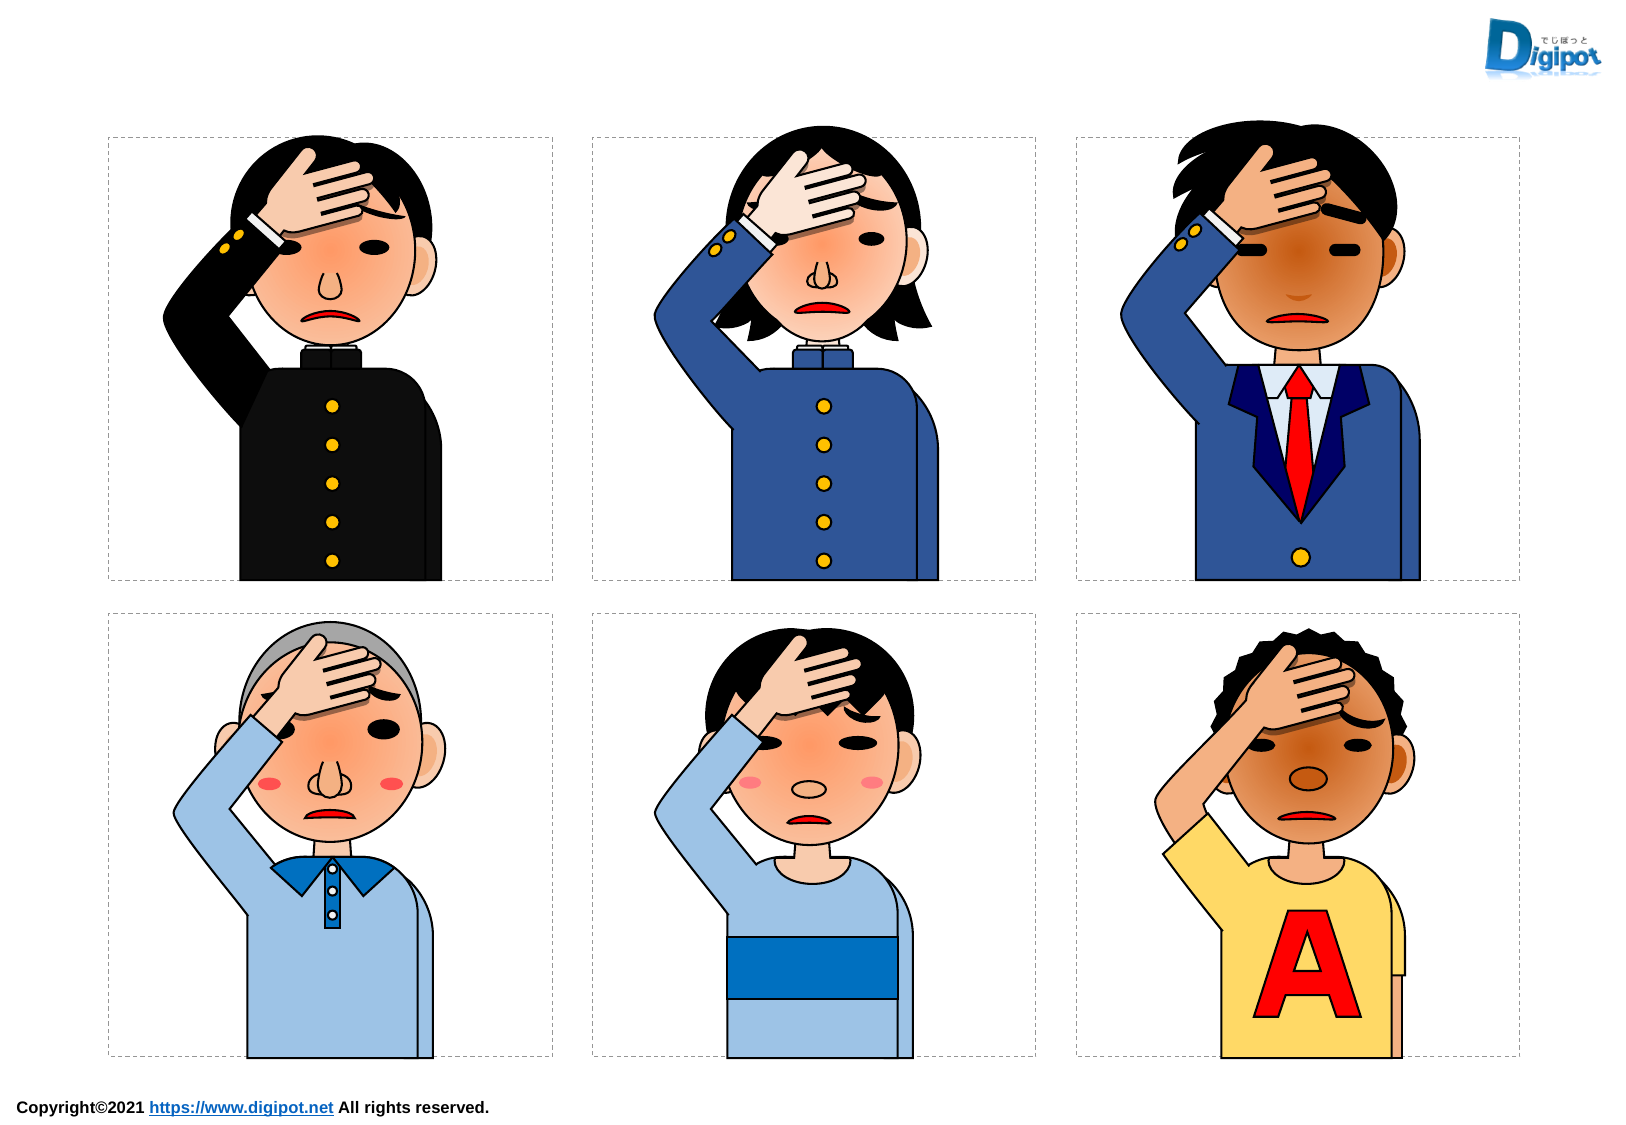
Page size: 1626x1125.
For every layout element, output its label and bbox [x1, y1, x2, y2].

picture [1485, 18, 1602, 82]
text_box [659, 126, 939, 581]
text_box [1142, 629, 1414, 1059]
text_box [1126, 97, 1420, 581]
text_box [180, 621, 445, 1059]
text_box [661, 629, 920, 1059]
text_box [169, 136, 442, 581]
